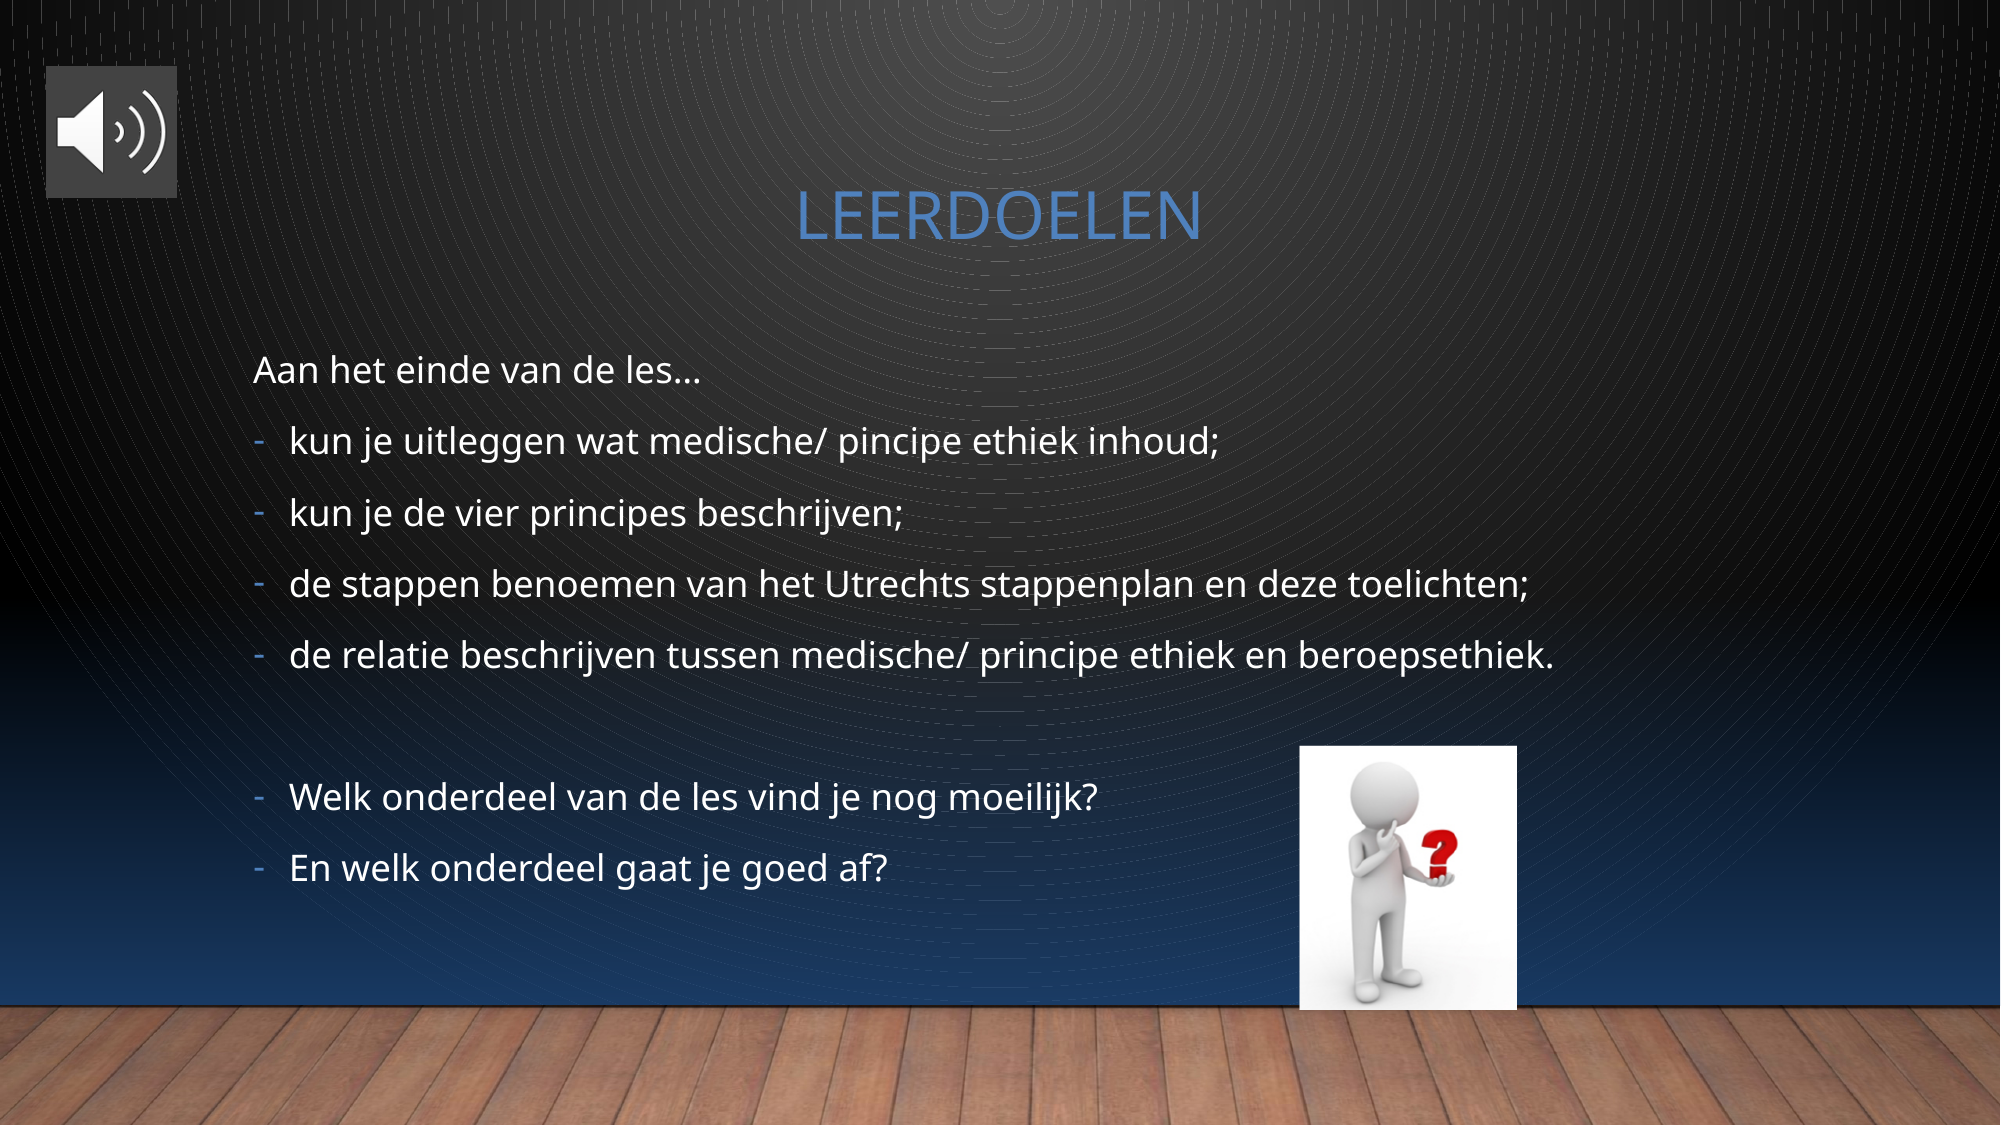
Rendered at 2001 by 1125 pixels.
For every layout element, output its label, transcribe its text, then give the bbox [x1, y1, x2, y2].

title Leerdoelen [238, 131, 1763, 305]
list Aan het einde van de les… kun je uitleggen wat medische/ pincipe ethiek inhoud; kun je de vier principes beschrijven; de stappen benoemen van het Utrechts stappenplan en deze toelichten; de relatie beschrijven tussen medische/ principe ethiek en beroepsethiek. Welk onderdeel van de les vind je nog moeilijk? En welk onderdeel gaat je goed af? [238, 330, 1763, 897]
picture [0, 744, 2000, 1125]
picture [44, 64, 179, 199]
